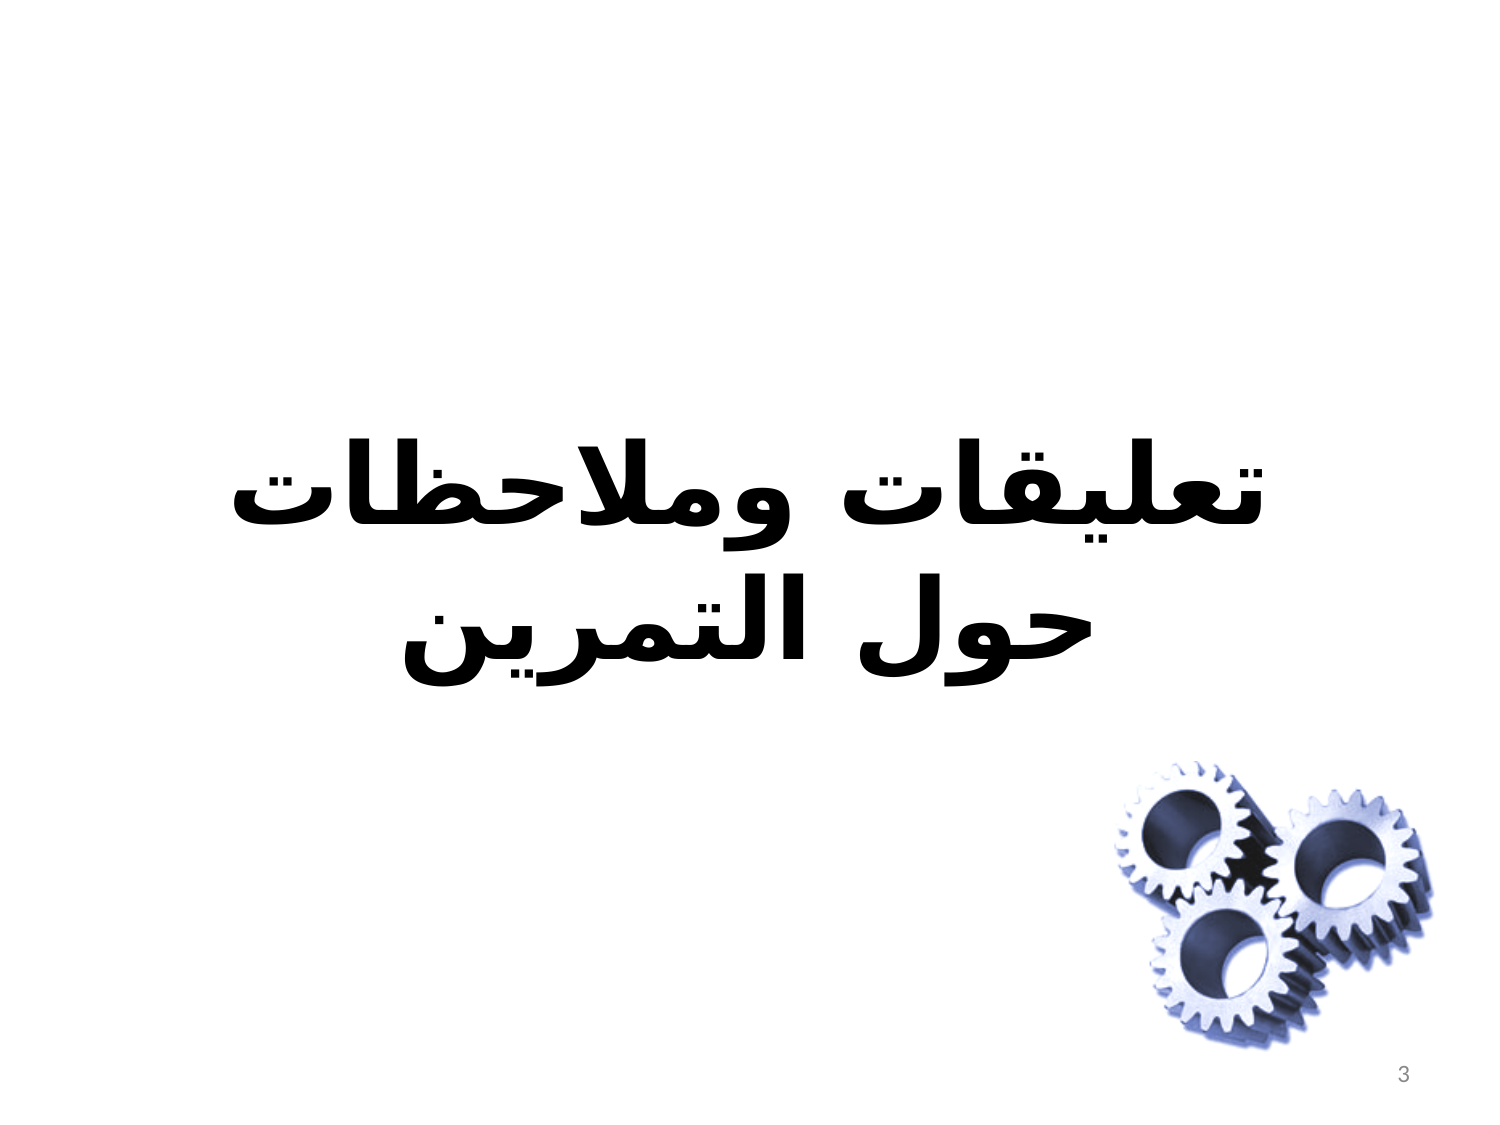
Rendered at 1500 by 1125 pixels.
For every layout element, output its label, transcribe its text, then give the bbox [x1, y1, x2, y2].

title تعليقات وملاحظات حول التمرين [75, 453, 1425, 641]
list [1112, 761, 1436, 1052]
slide_number 3 [1074, 1042, 1425, 1103]
